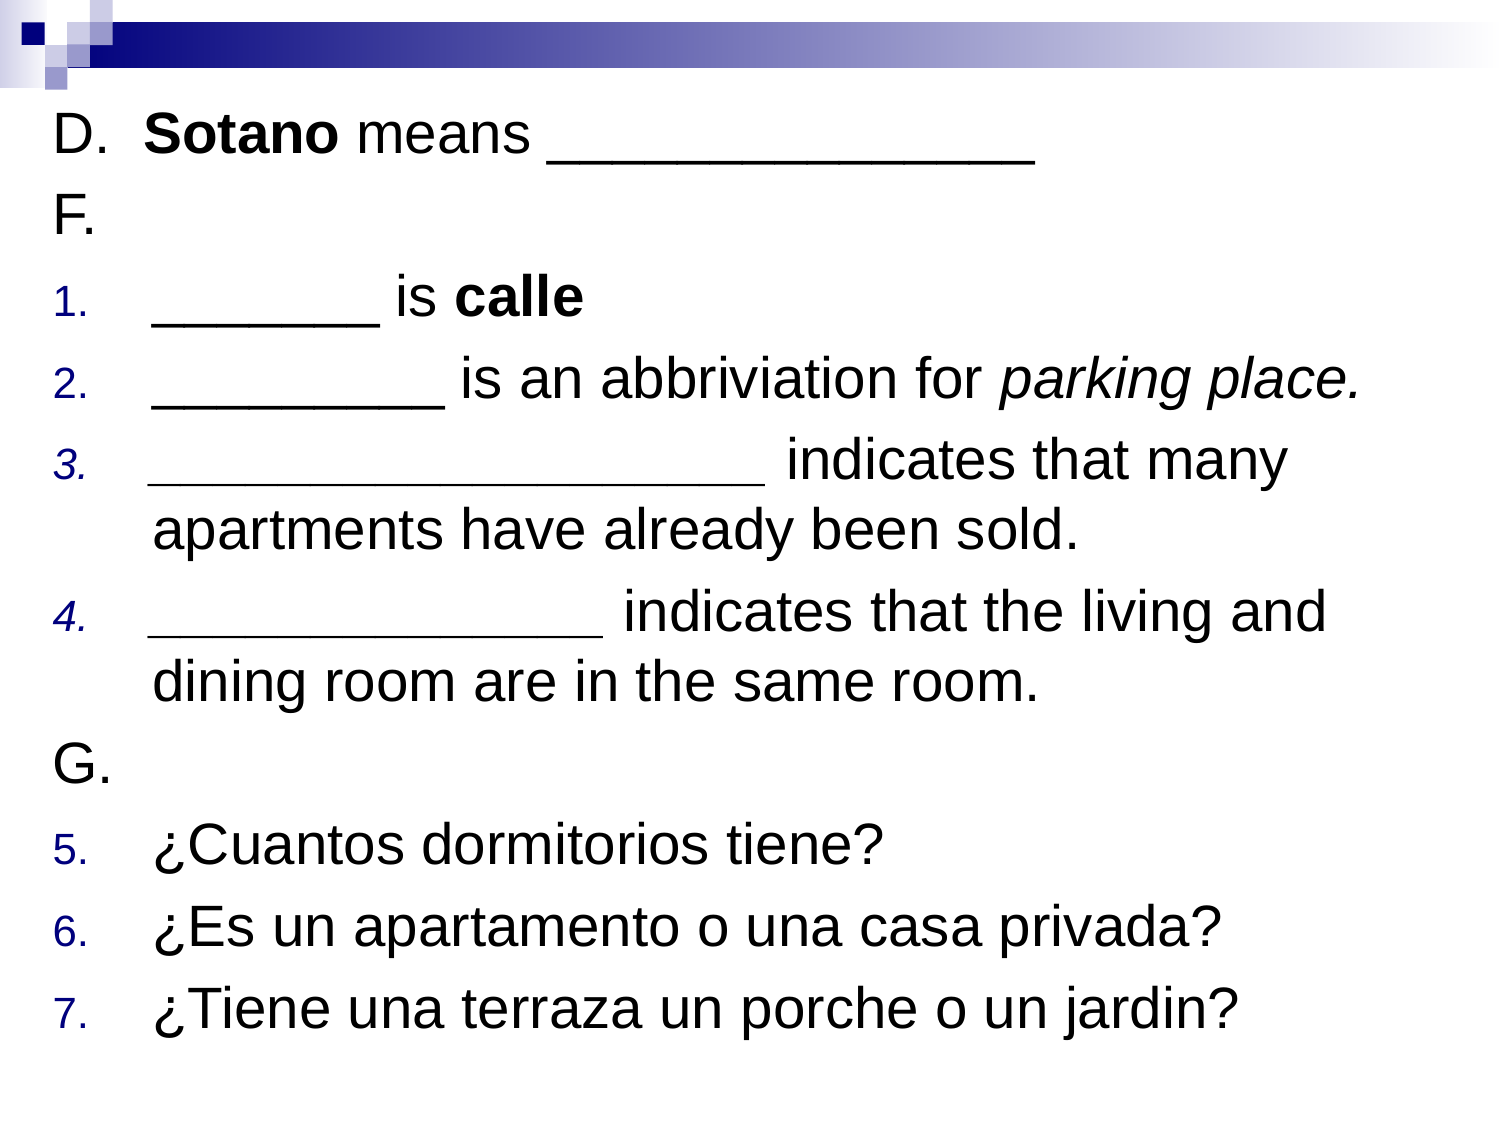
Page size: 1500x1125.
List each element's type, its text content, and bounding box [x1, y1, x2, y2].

list D. Sotano means _______________ F. _______ is calle _________ is an abbriviation for parking place. ___________________ indicates that many apartments have already been sold. ______________ indicates that the living and dining room are in the same room. G. ¿Cuantos dormitorios tiene? ¿Es un apartamento o una casa privada? ¿Tiene una terraza un porche o un jardin? [37, 87, 1475, 1088]
